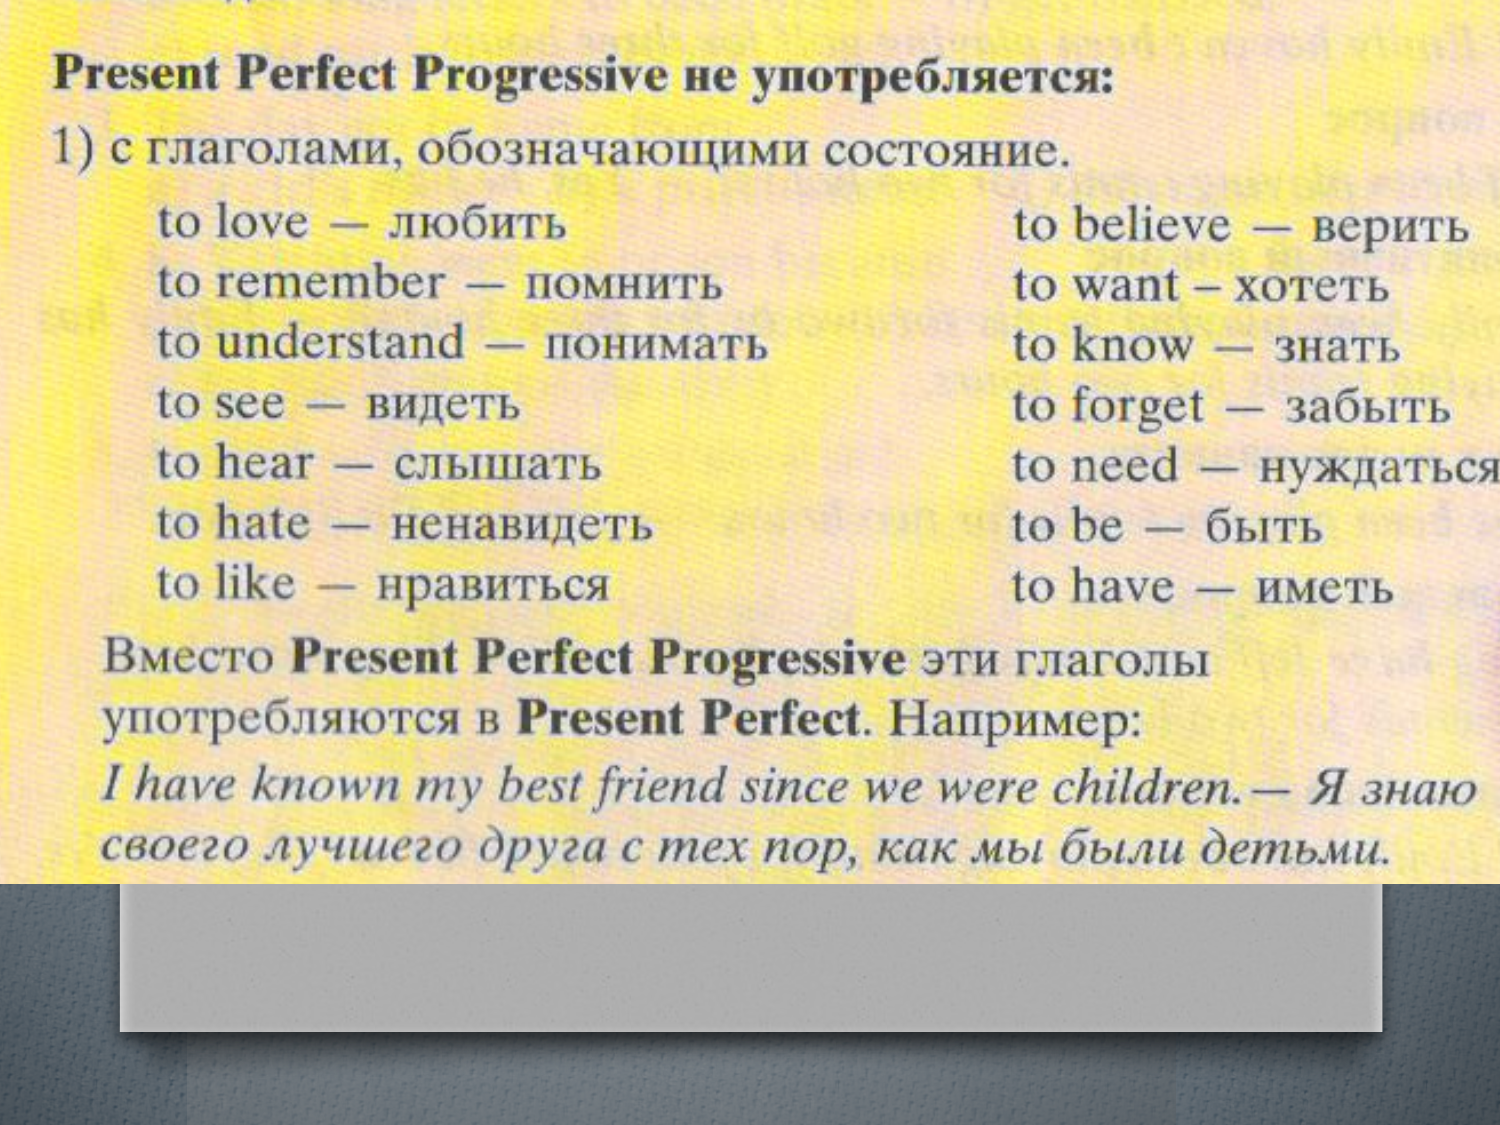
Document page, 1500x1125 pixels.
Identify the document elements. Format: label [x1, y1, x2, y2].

picture [0, 0, 1500, 885]
